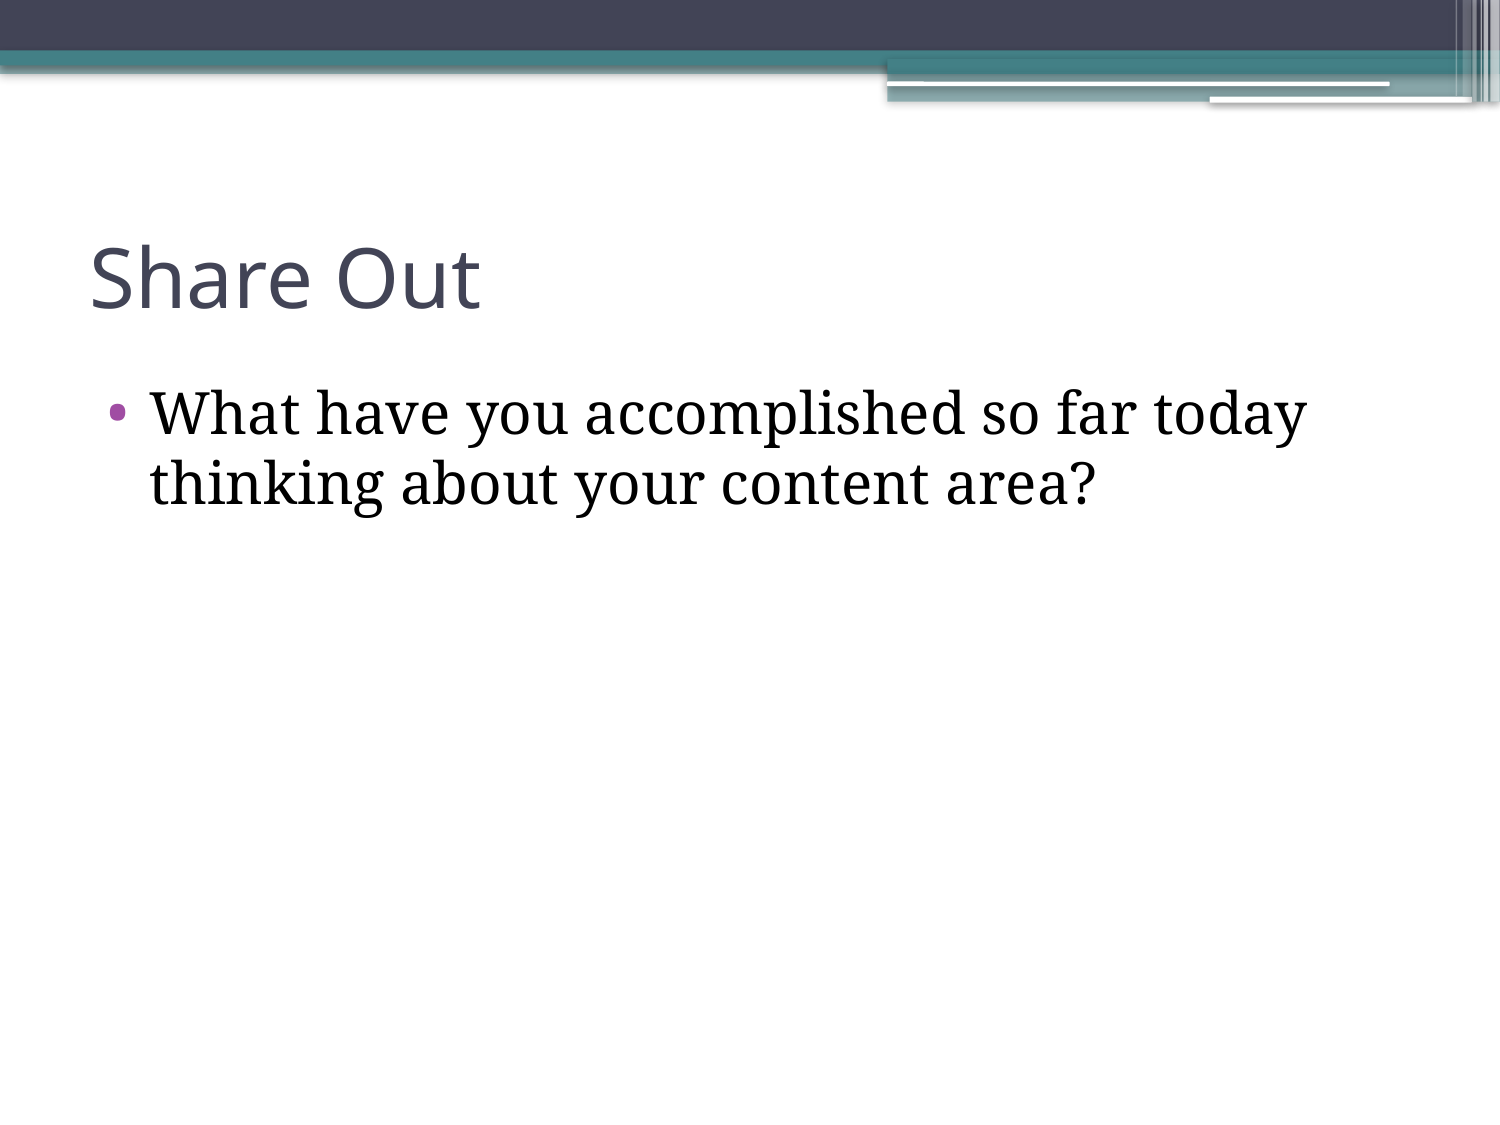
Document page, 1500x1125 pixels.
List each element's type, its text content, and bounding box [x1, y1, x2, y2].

list What have you accomplished so far today thinking about your content area? [75, 368, 1425, 1079]
title Share Out [75, 187, 1425, 363]
